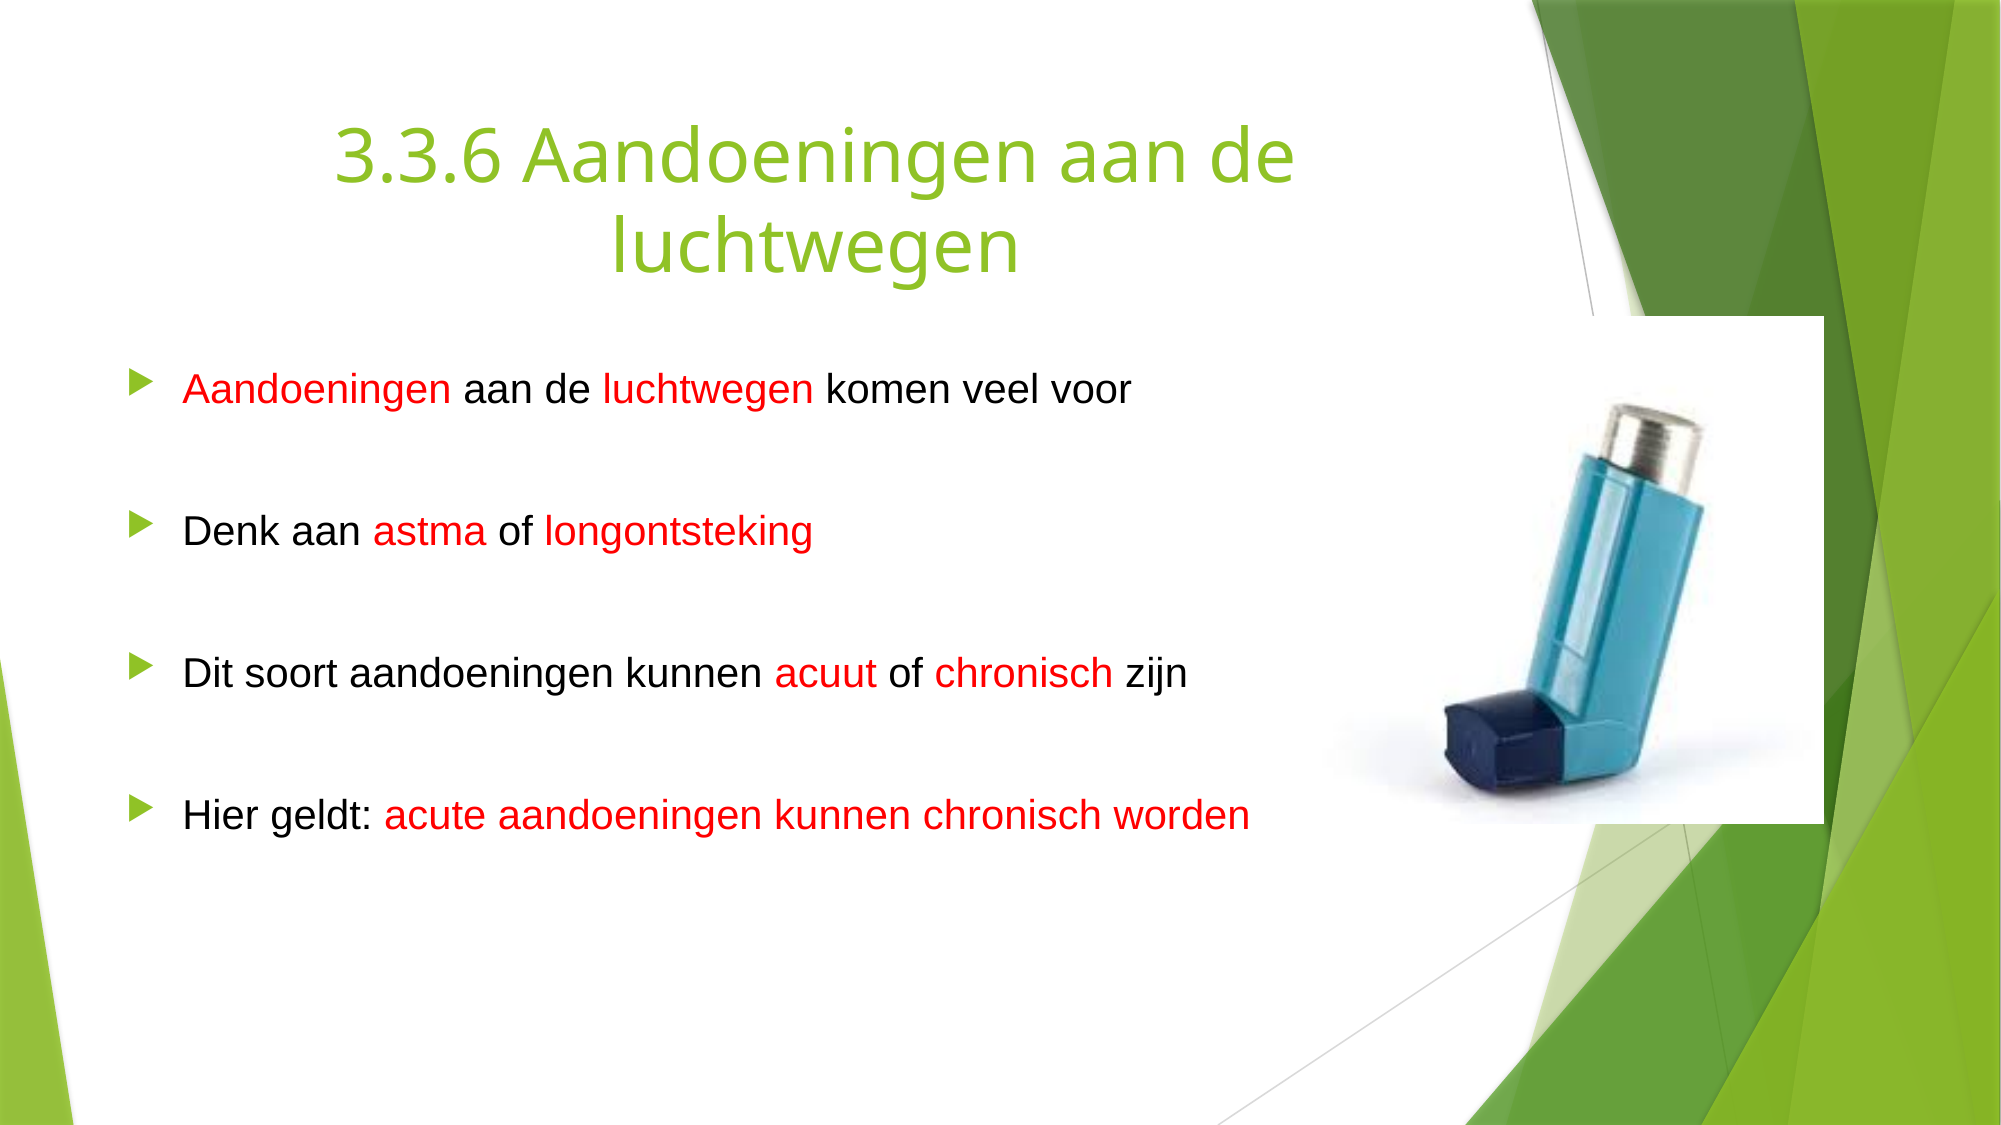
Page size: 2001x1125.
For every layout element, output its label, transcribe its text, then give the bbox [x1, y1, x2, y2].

title 3.3.6 Aandoeningen aan de luchtwegen [111, 99, 1522, 317]
picture [1316, 316, 1825, 824]
list Aandoeningen aan de luchtwegen komen veel voor Denk aan astma of longontsteking Dit soort aandoeningen kunnen acuut of chronisch zijn Hier geldt: acute aandoeningen kunnen chronisch worden [111, 354, 1522, 992]
